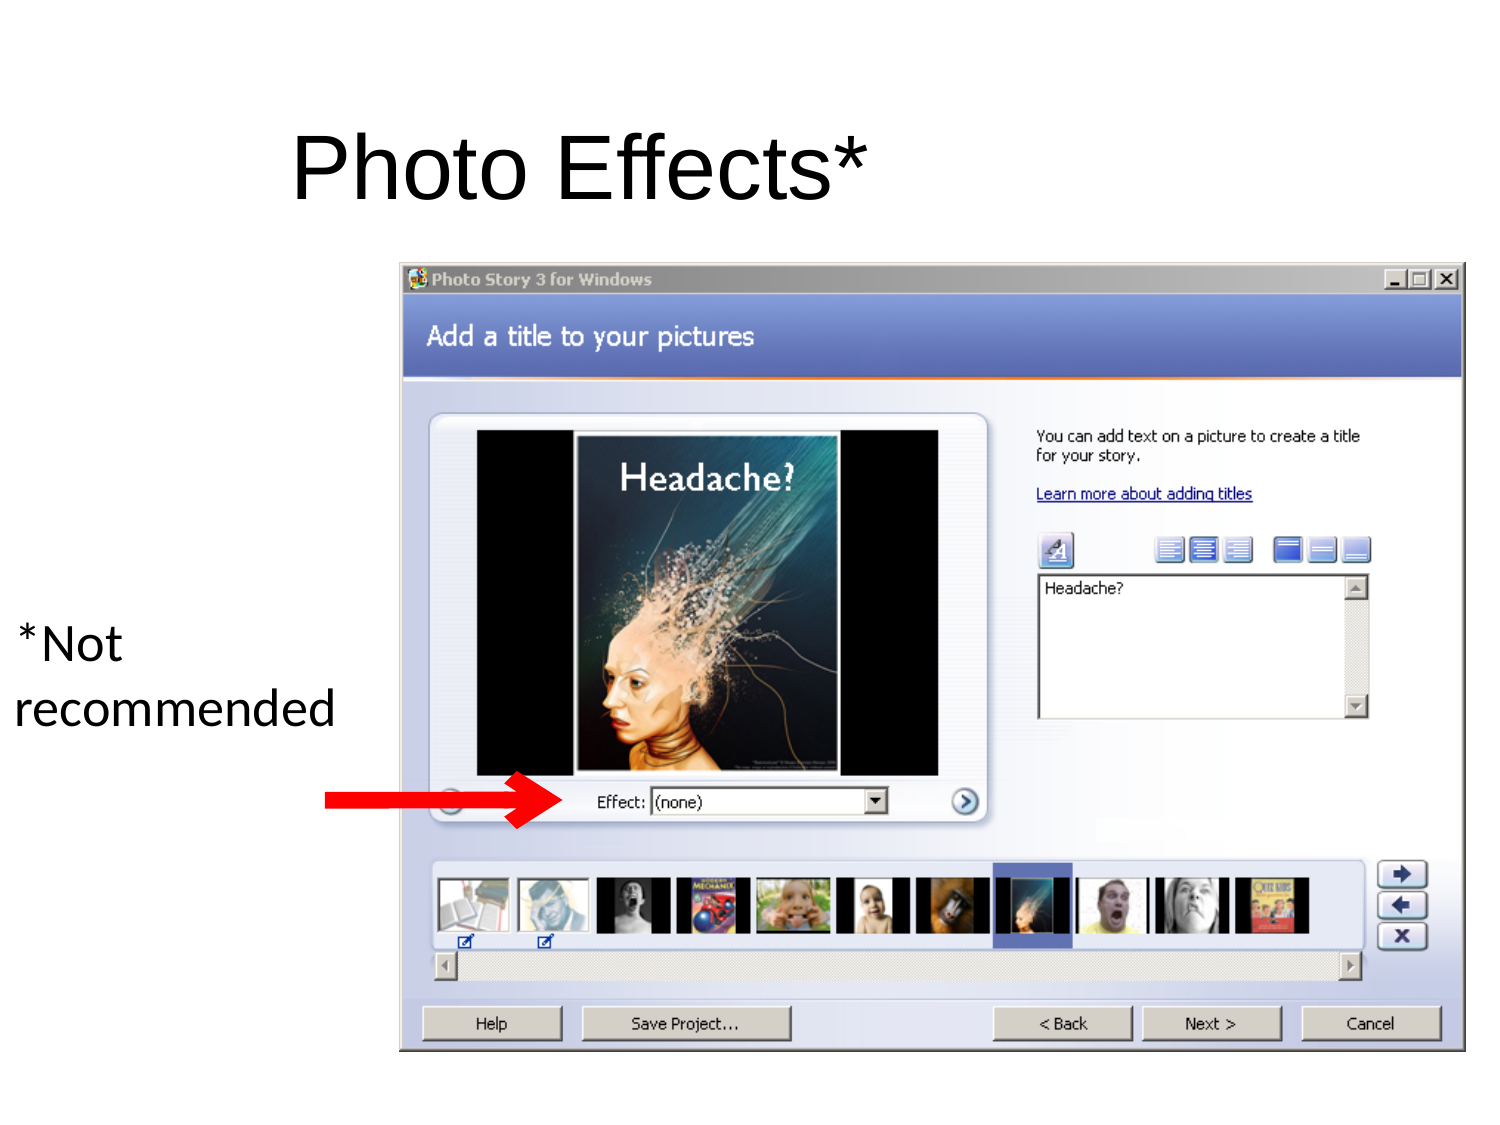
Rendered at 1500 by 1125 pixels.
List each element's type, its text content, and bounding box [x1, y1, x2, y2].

text_box *Not recommended [0, 599, 388, 745]
title Photo Effects* [275, 99, 1438, 250]
picture [399, 262, 1466, 1053]
